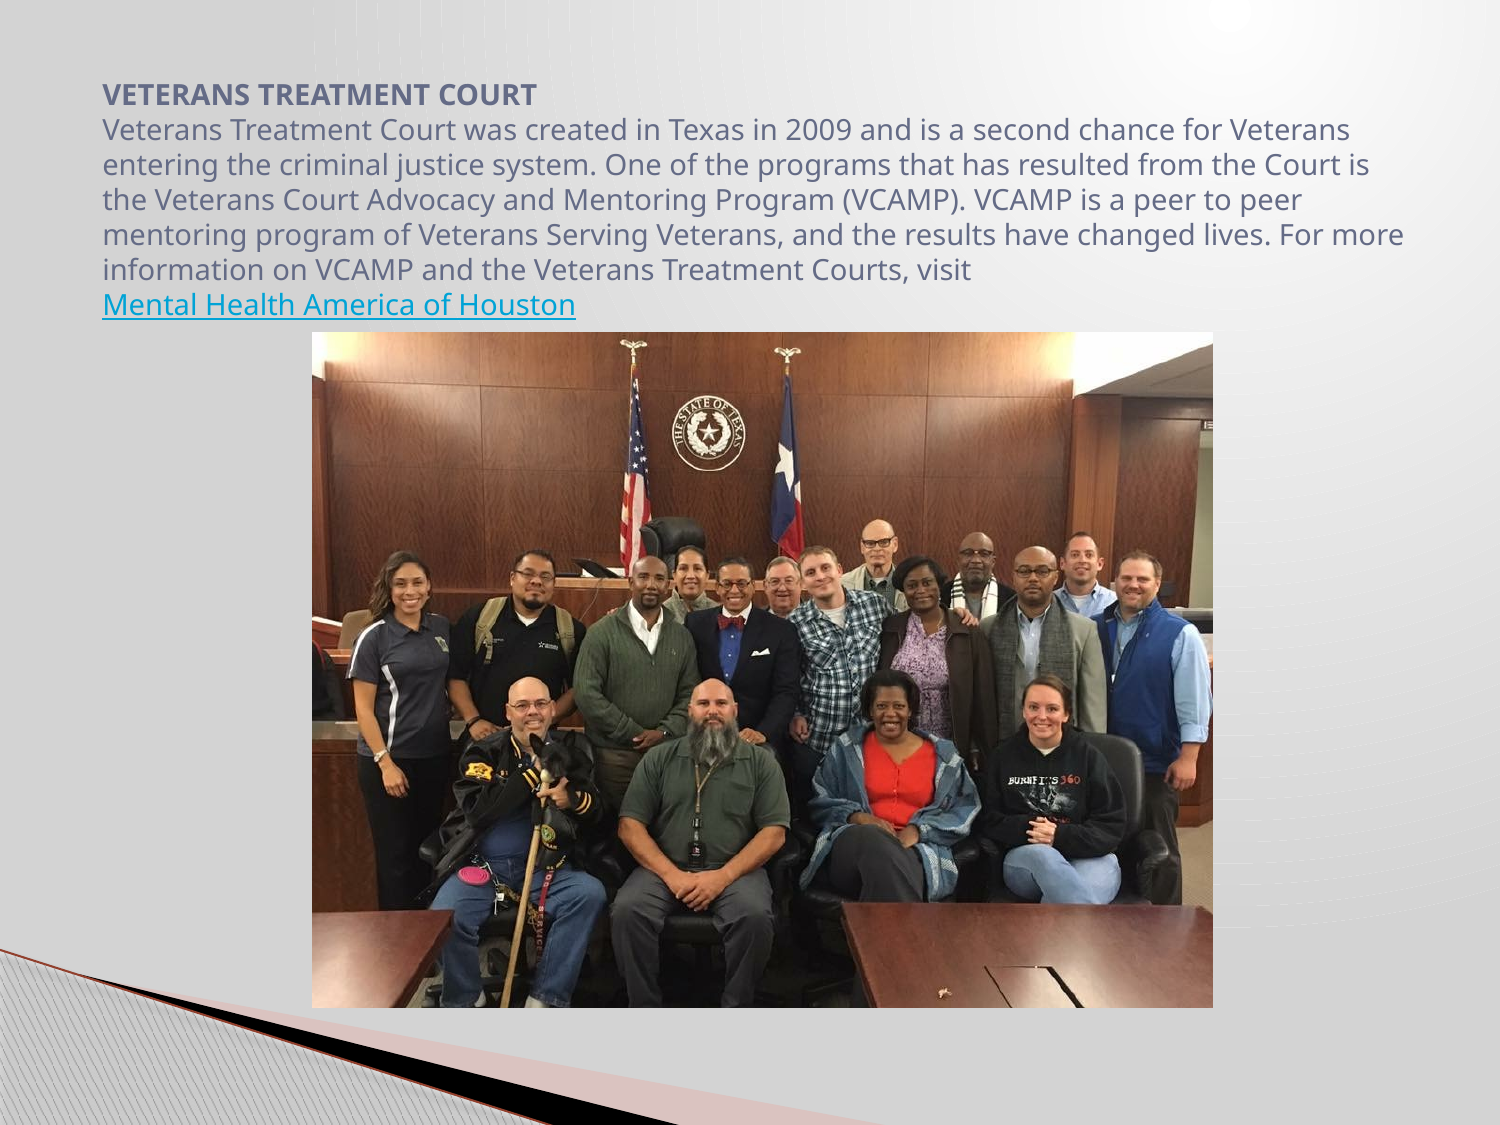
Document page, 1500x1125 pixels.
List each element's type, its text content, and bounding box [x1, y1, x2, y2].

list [312, 331, 1213, 1008]
title VETERANS TREATMENT COURT Veterans Treatment Court was created in Texas in 2009 and is a second chance for Veterans entering the criminal justice system. One of the programs that has resulted from the Court is the Veterans Court Advocacy and Mentoring Program (VCAMP). VCAMP is a peer to peer mentoring program of Veterans Serving Veterans, and the results have changed lives. For more information on VCAMP and the Veterans Treatment Courts, visit Mental Health America of Houston [87, 125, 1438, 313]
